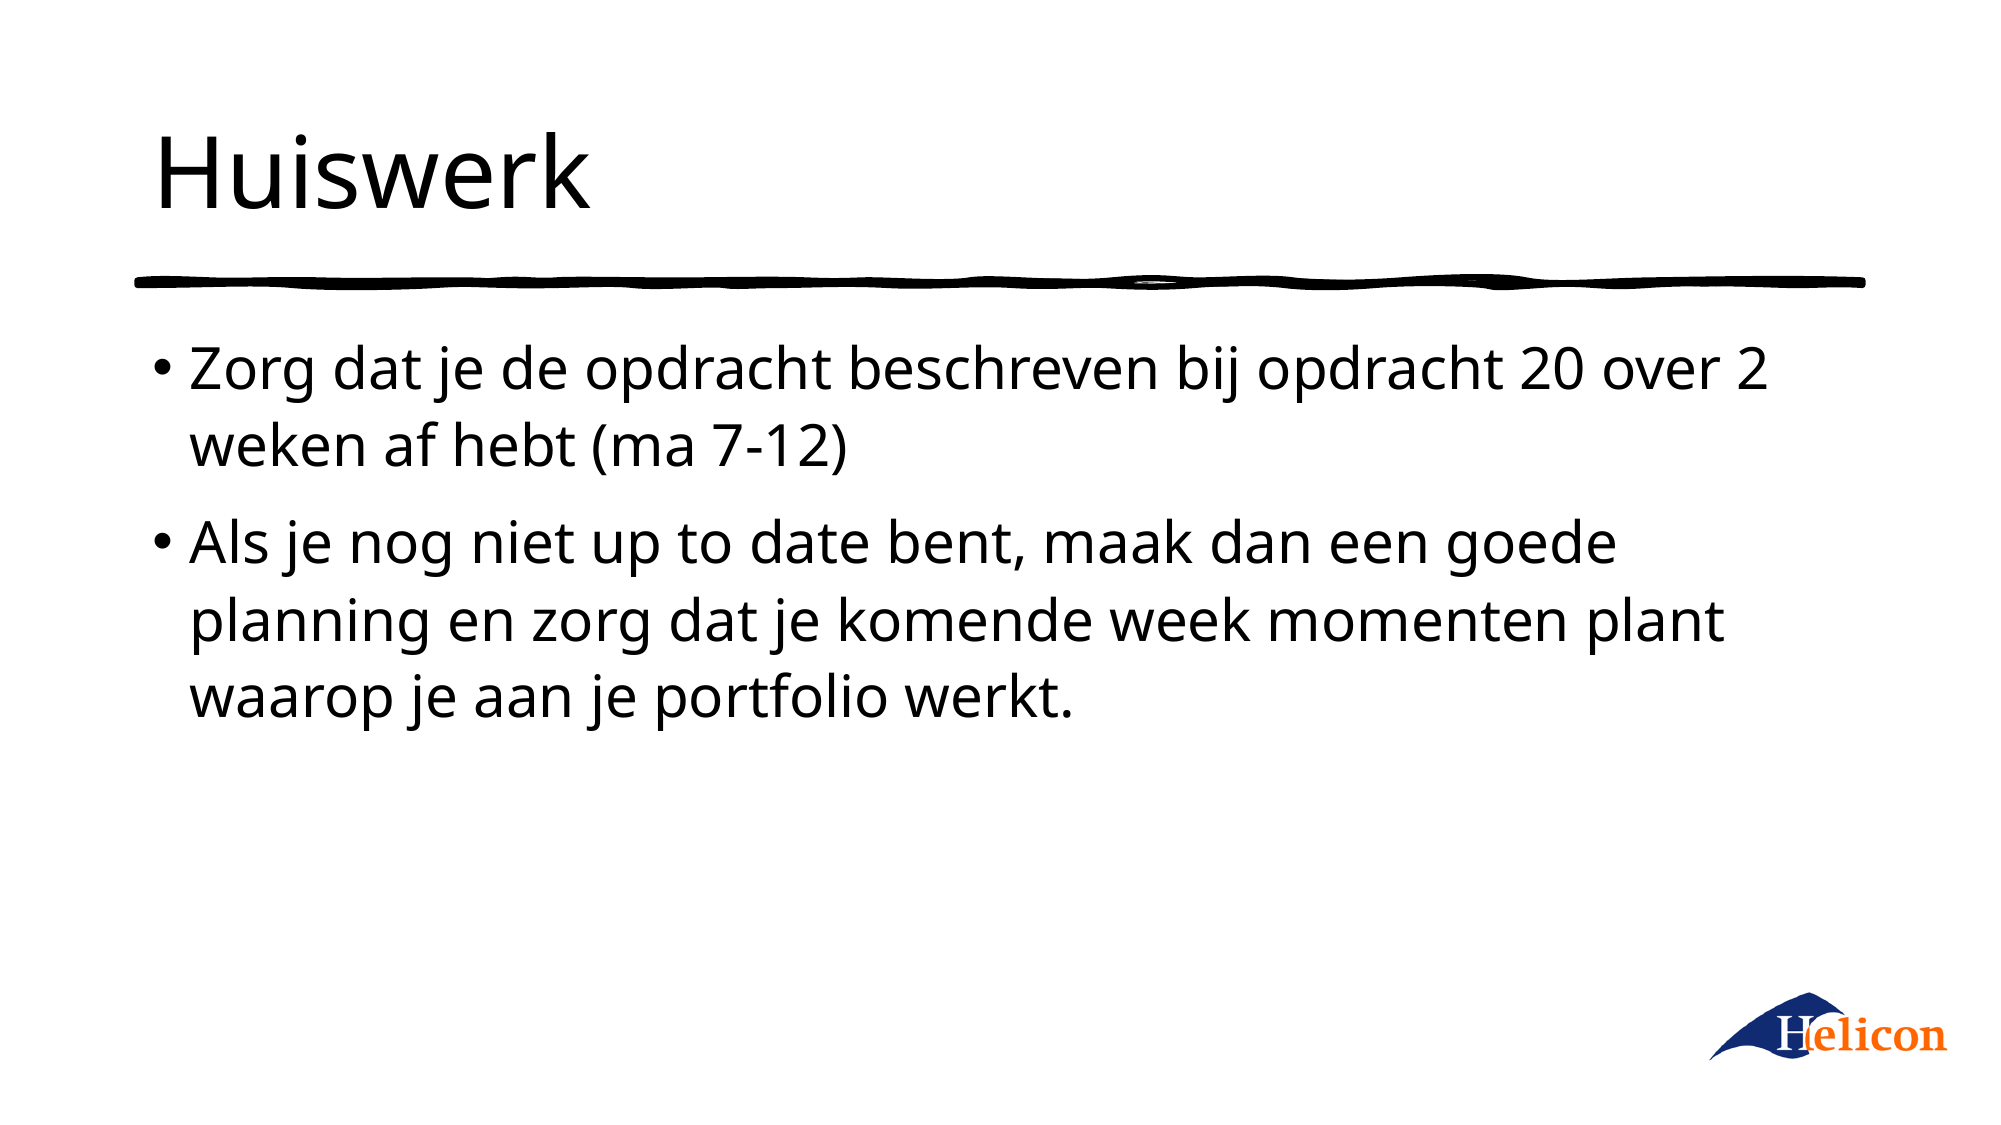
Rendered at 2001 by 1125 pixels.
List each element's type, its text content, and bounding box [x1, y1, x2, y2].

picture [1671, 952, 2000, 1125]
title Huiswerk [137, 59, 1863, 278]
list Zorg dat je de opdracht beschreven bij opdracht 20 over 2 weken af hebt (ma 7-12) Als je nog niet up to date bent, maak dan een goede planning en zorg dat je komende week momenten plant waarop je aan je portfolio werkt. [137, 316, 1863, 1014]
